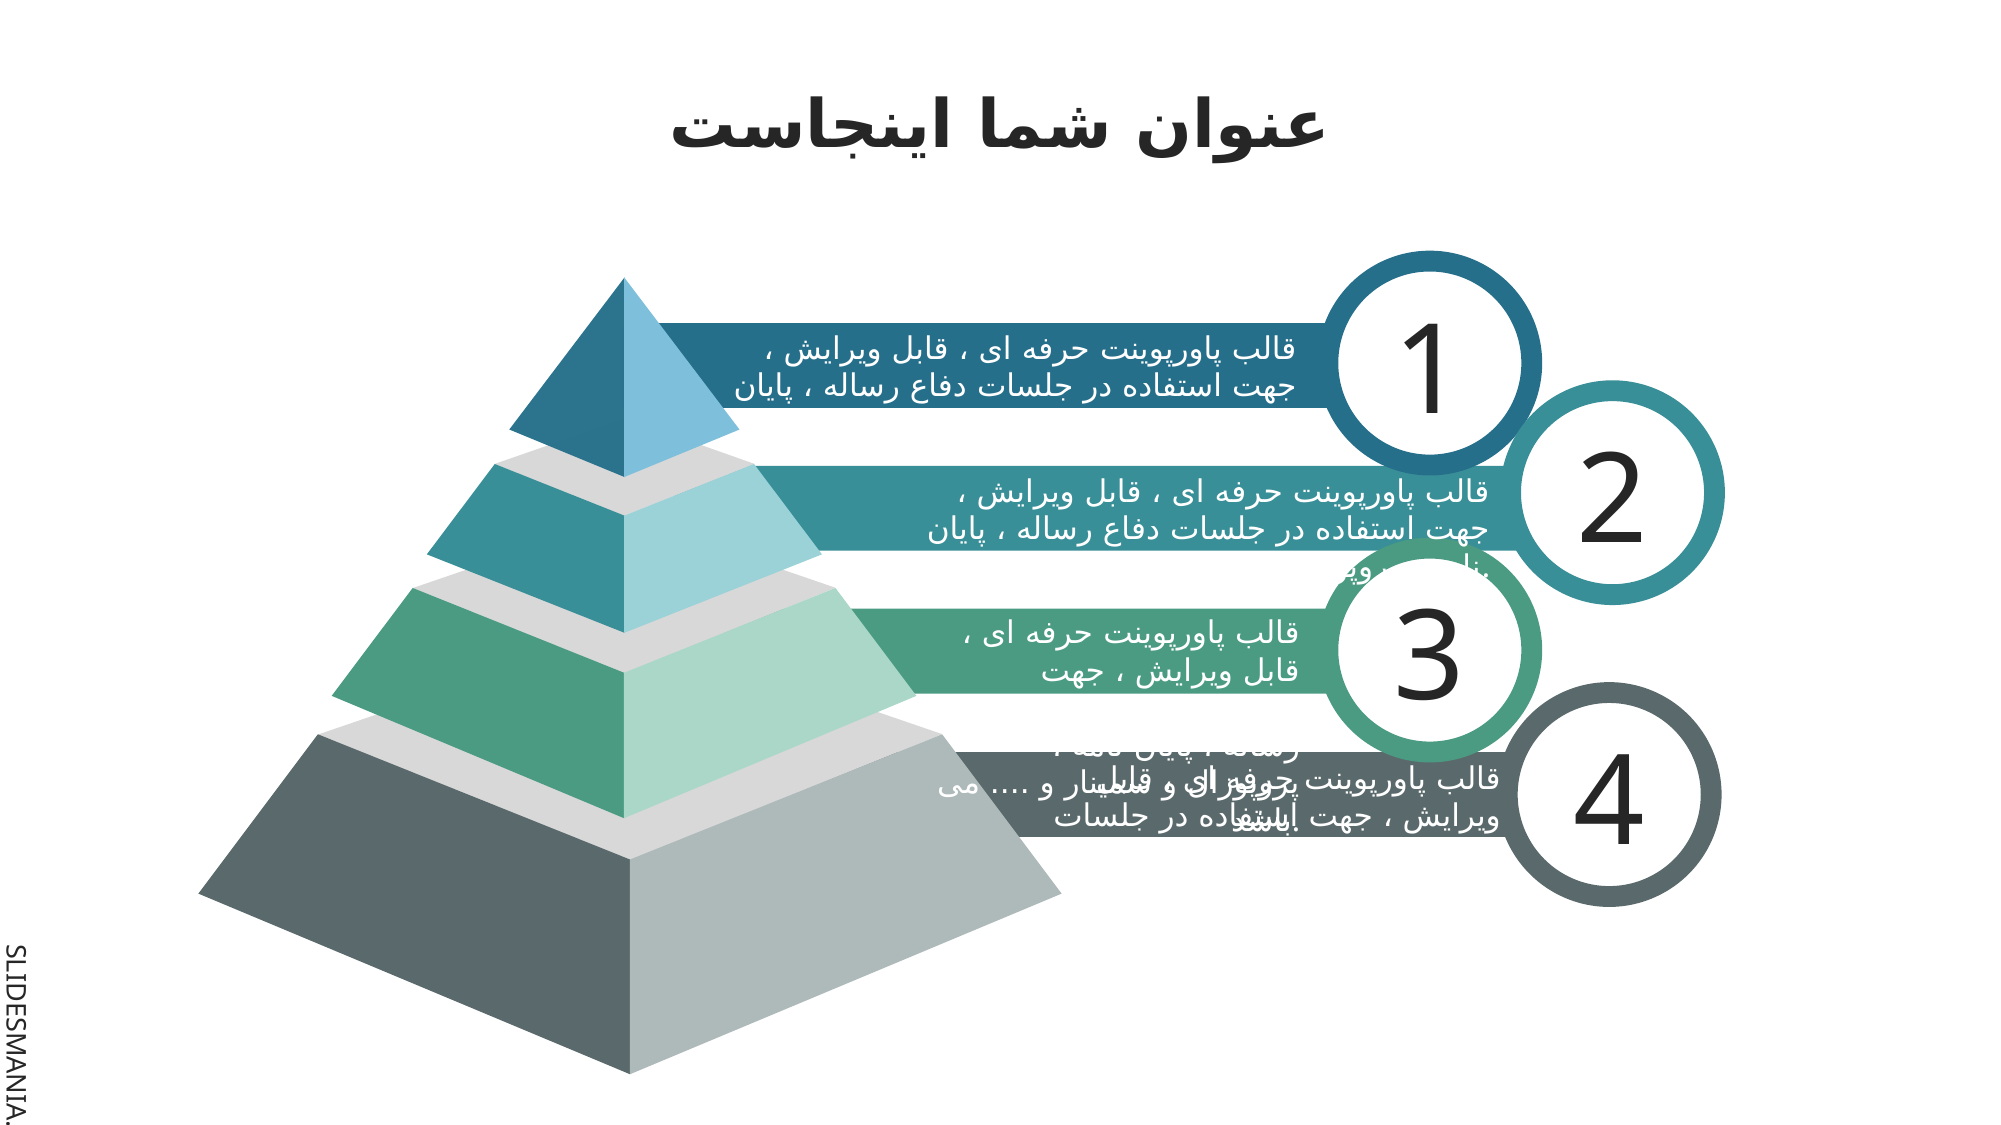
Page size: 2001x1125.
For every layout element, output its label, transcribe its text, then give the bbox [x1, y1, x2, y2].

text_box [198, 260, 1715, 1075]
text_box عنوان شما اینجاست [491, 73, 1509, 170]
